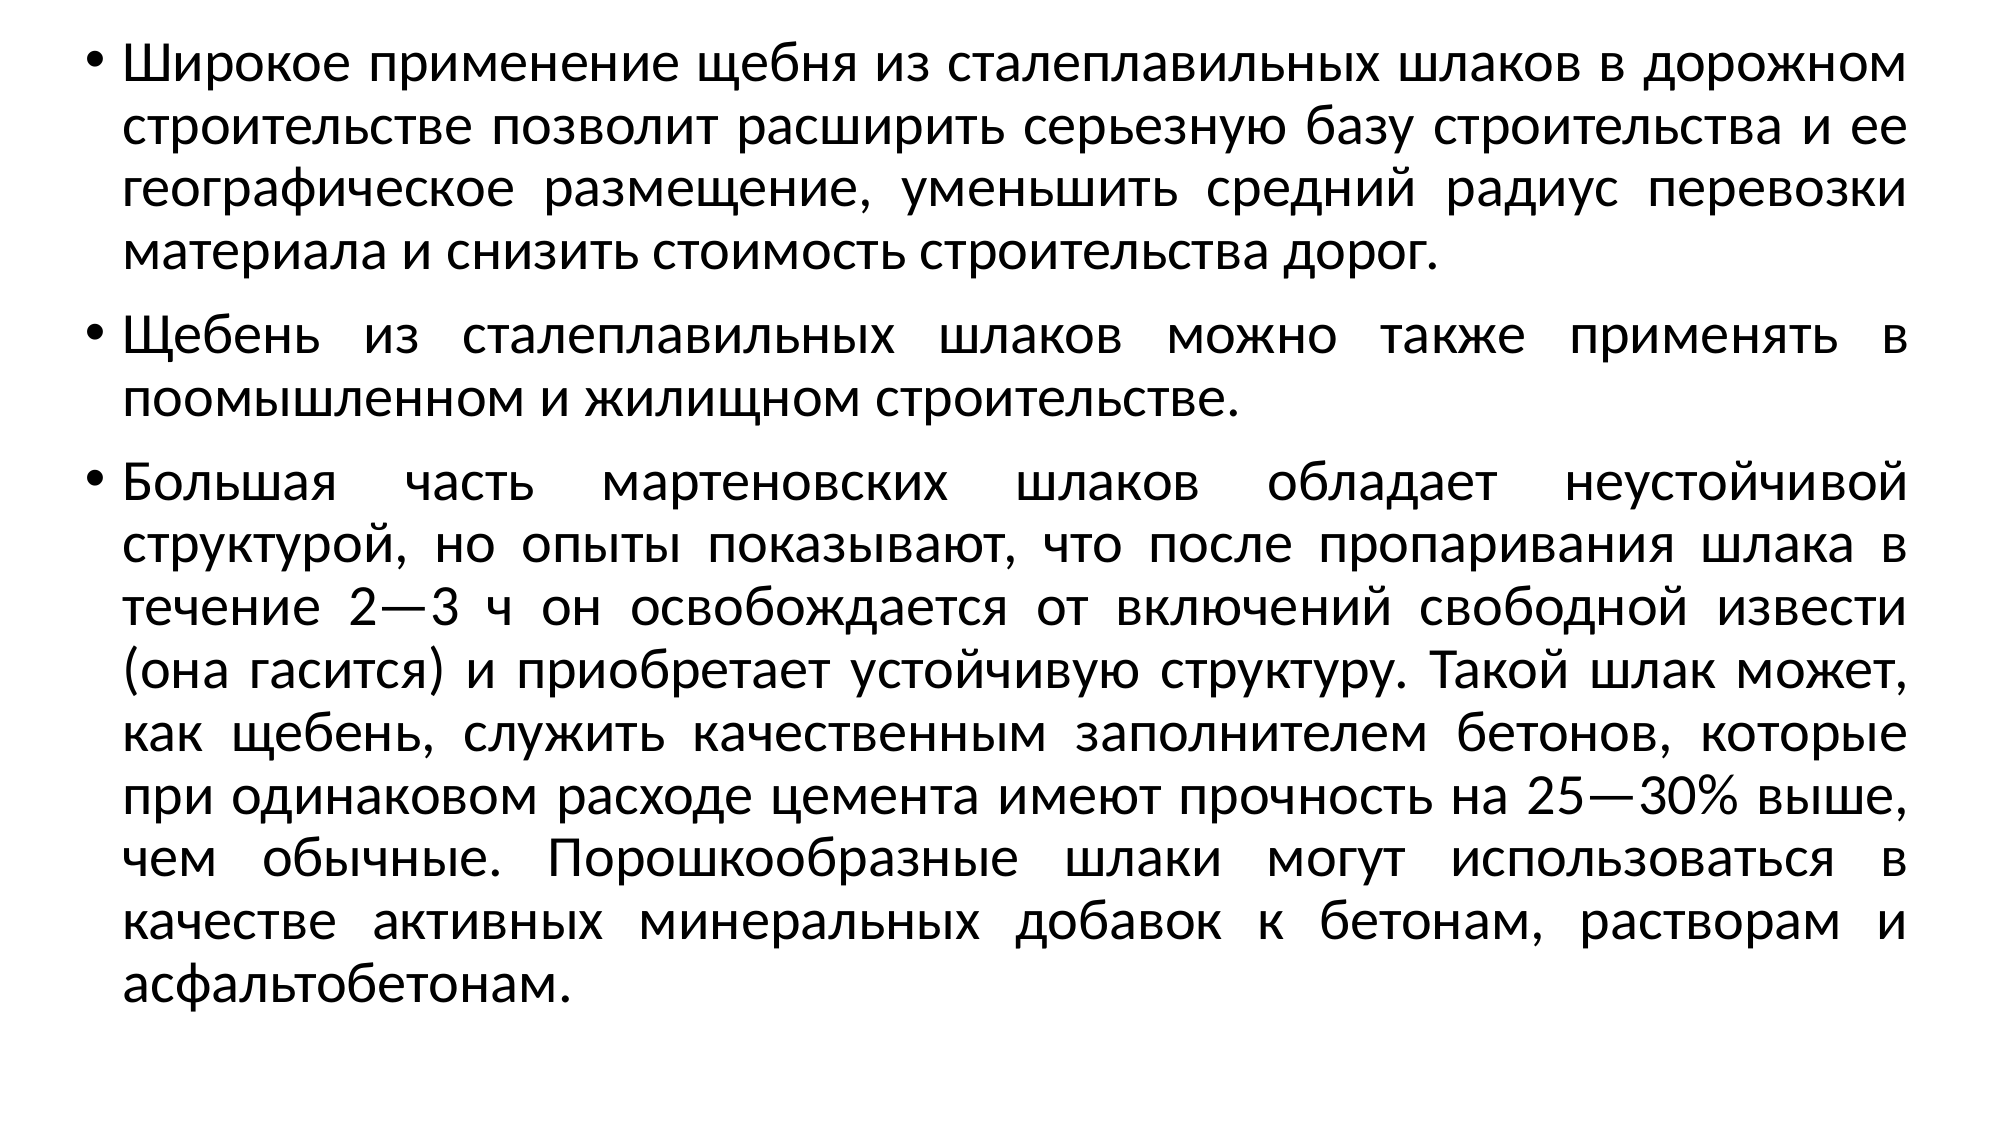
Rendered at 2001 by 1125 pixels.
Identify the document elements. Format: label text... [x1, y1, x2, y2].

list Широкое применение щебня из сталеплавильных шлаков в дорожном строительстве позволит расширить серьезную базу строительства и ее географическое размещение, уменьшить средний радиус перевозки материала и снизить стоимость строи­тельства дорог. Щебень из сталеплавильных шлаков можно также приме­нять в поомышленном и жилищном строительстве. Большая часть мартеновских шлаков обладает неустойчи­вой структурой, но опыты показывают, что после пропаривания шлака в течение 2—3 ч он освобождается от включений свободной извести (она гасится) и приобретает устойчивую структуру. Такой шлак может, как щебень, служить качественным заполнителем бетонов, которые при одинаковом расходе це­мента имеют прочность на 25—30% выше, чем обычные. По­рошкообразные шлаки могут использоваться в качестве актив­ных минеральных добавок к бетонам, растворам и асфальтобе­тонам. [69, 23, 1925, 1043]
